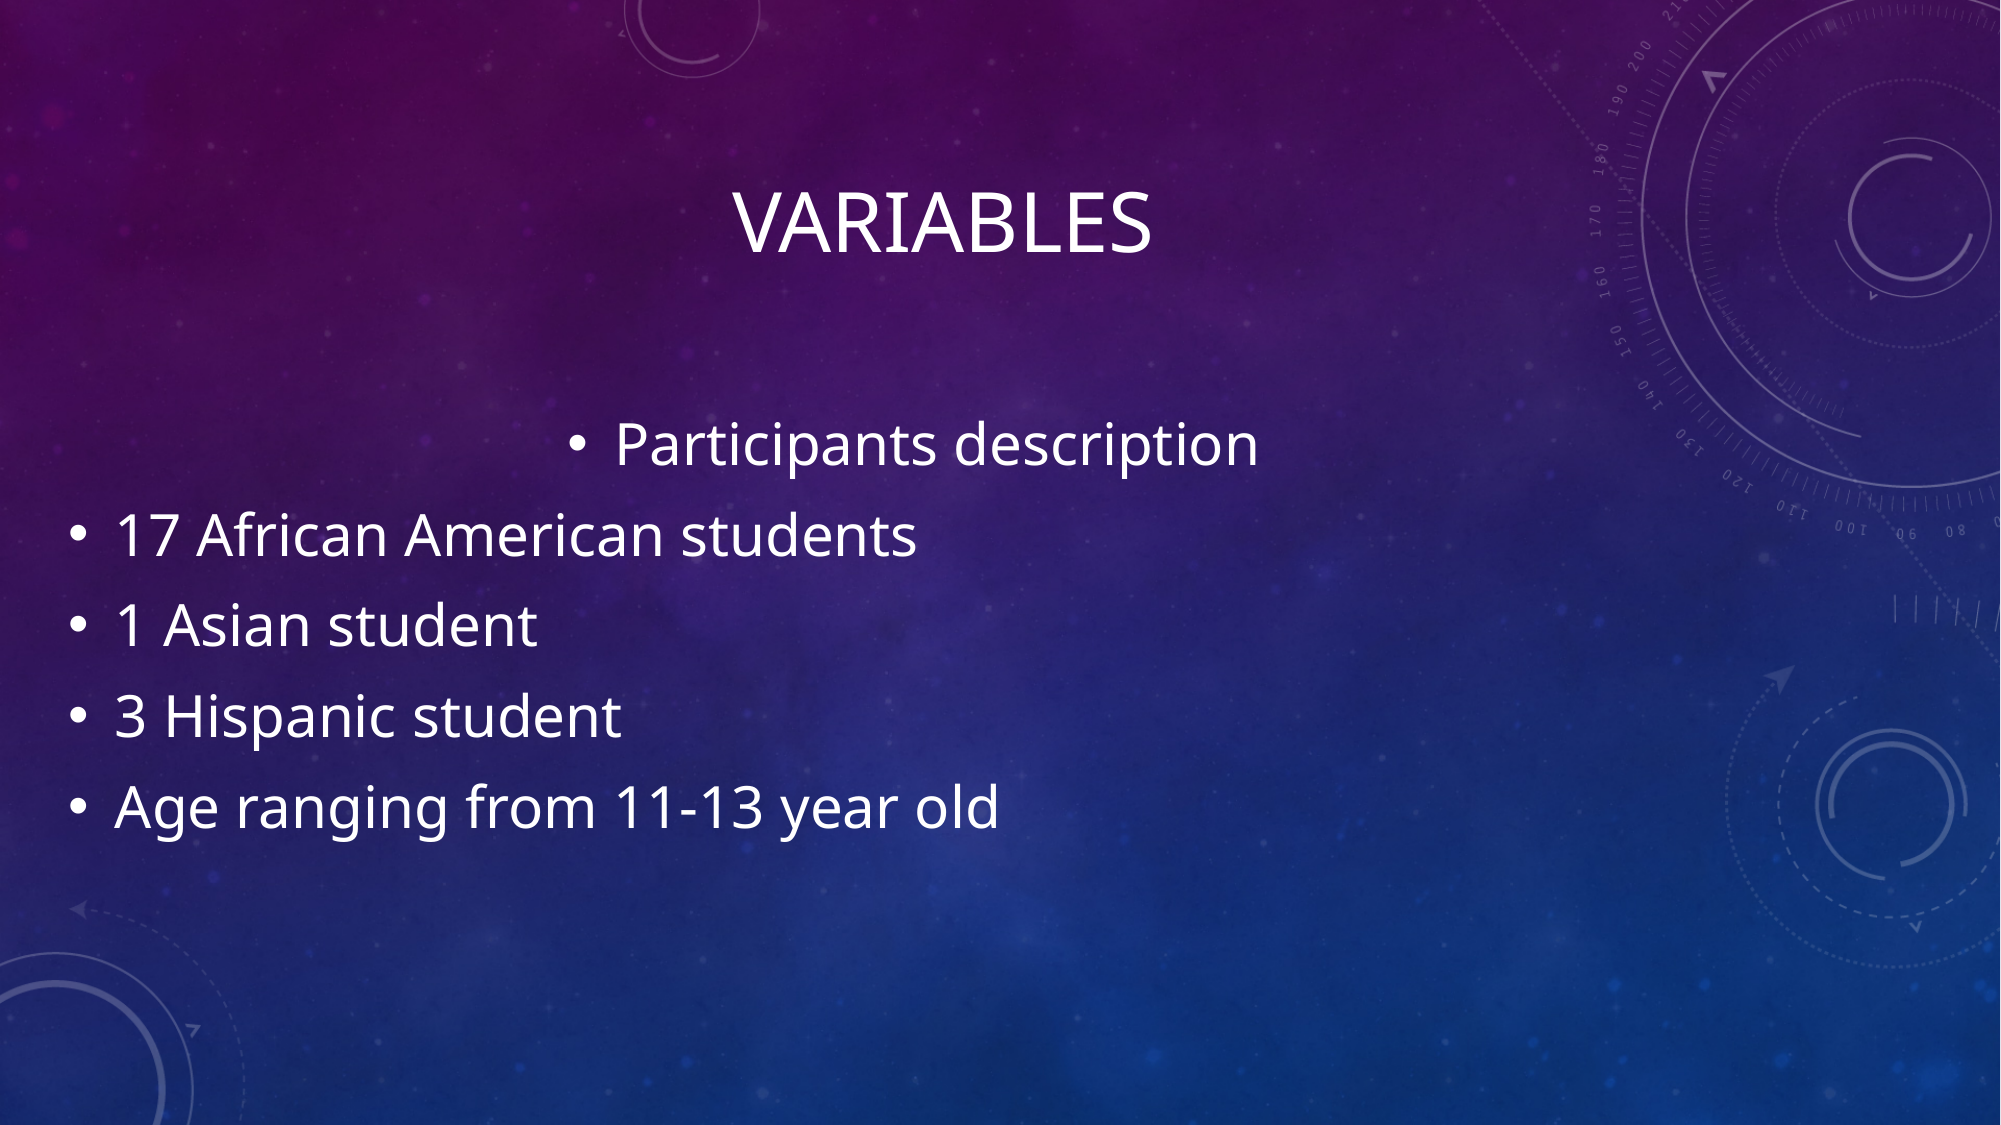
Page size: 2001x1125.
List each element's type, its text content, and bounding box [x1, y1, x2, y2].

picture [0, 0, 2001, 1125]
title variables [112, 99, 1775, 296]
list Participants description 17 African American students 1 Asian student 3 Hispanic student Age ranging from 11-13 year old [53, 296, 1775, 950]
